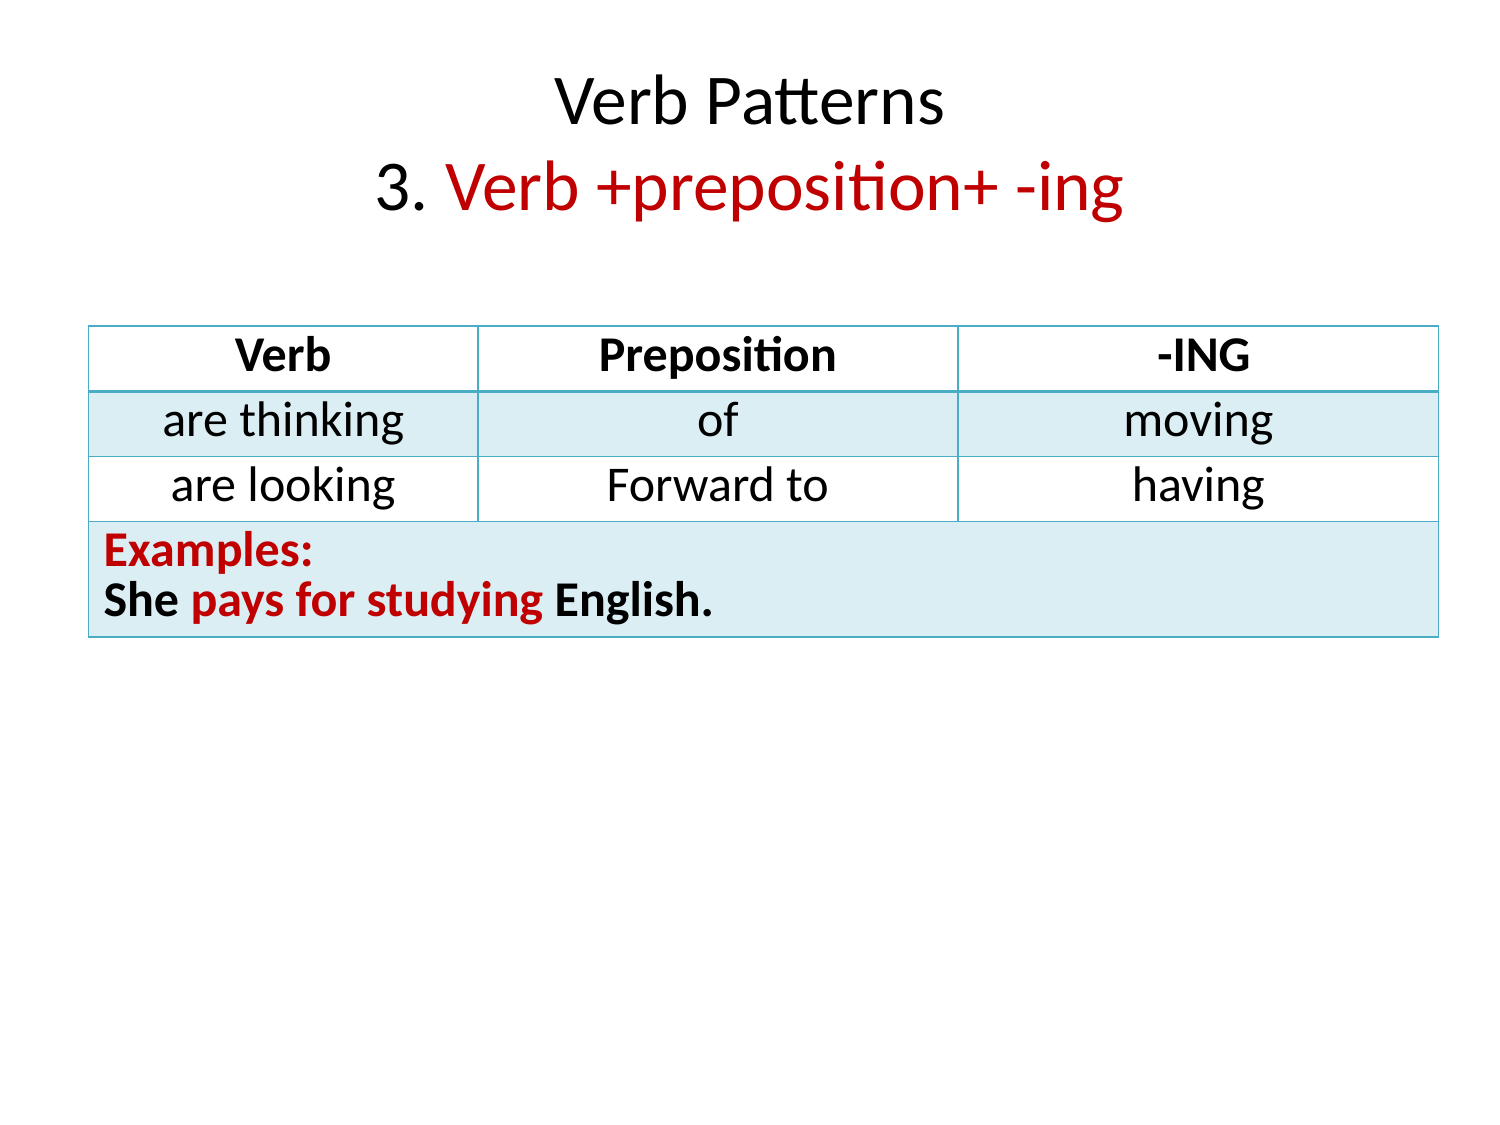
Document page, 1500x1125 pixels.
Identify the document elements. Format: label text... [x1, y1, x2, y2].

table_cell Forward to [479, 457, 957, 521]
table_cell are looking [89, 457, 477, 521]
table_cell having [959, 457, 1438, 521]
table_cell of [479, 393, 957, 456]
table_header Verb [89, 327, 477, 390]
table_cell Examples: She pays for studying English. [89, 522, 1438, 636]
table_header Preposition [479, 327, 957, 390]
table_cell are thinking [89, 393, 477, 456]
table_header -ING [959, 327, 1438, 390]
title Verb Patterns 3. Verb +preposition+ -ing [75, 45, 1425, 233]
table_cell moving [959, 393, 1438, 456]
